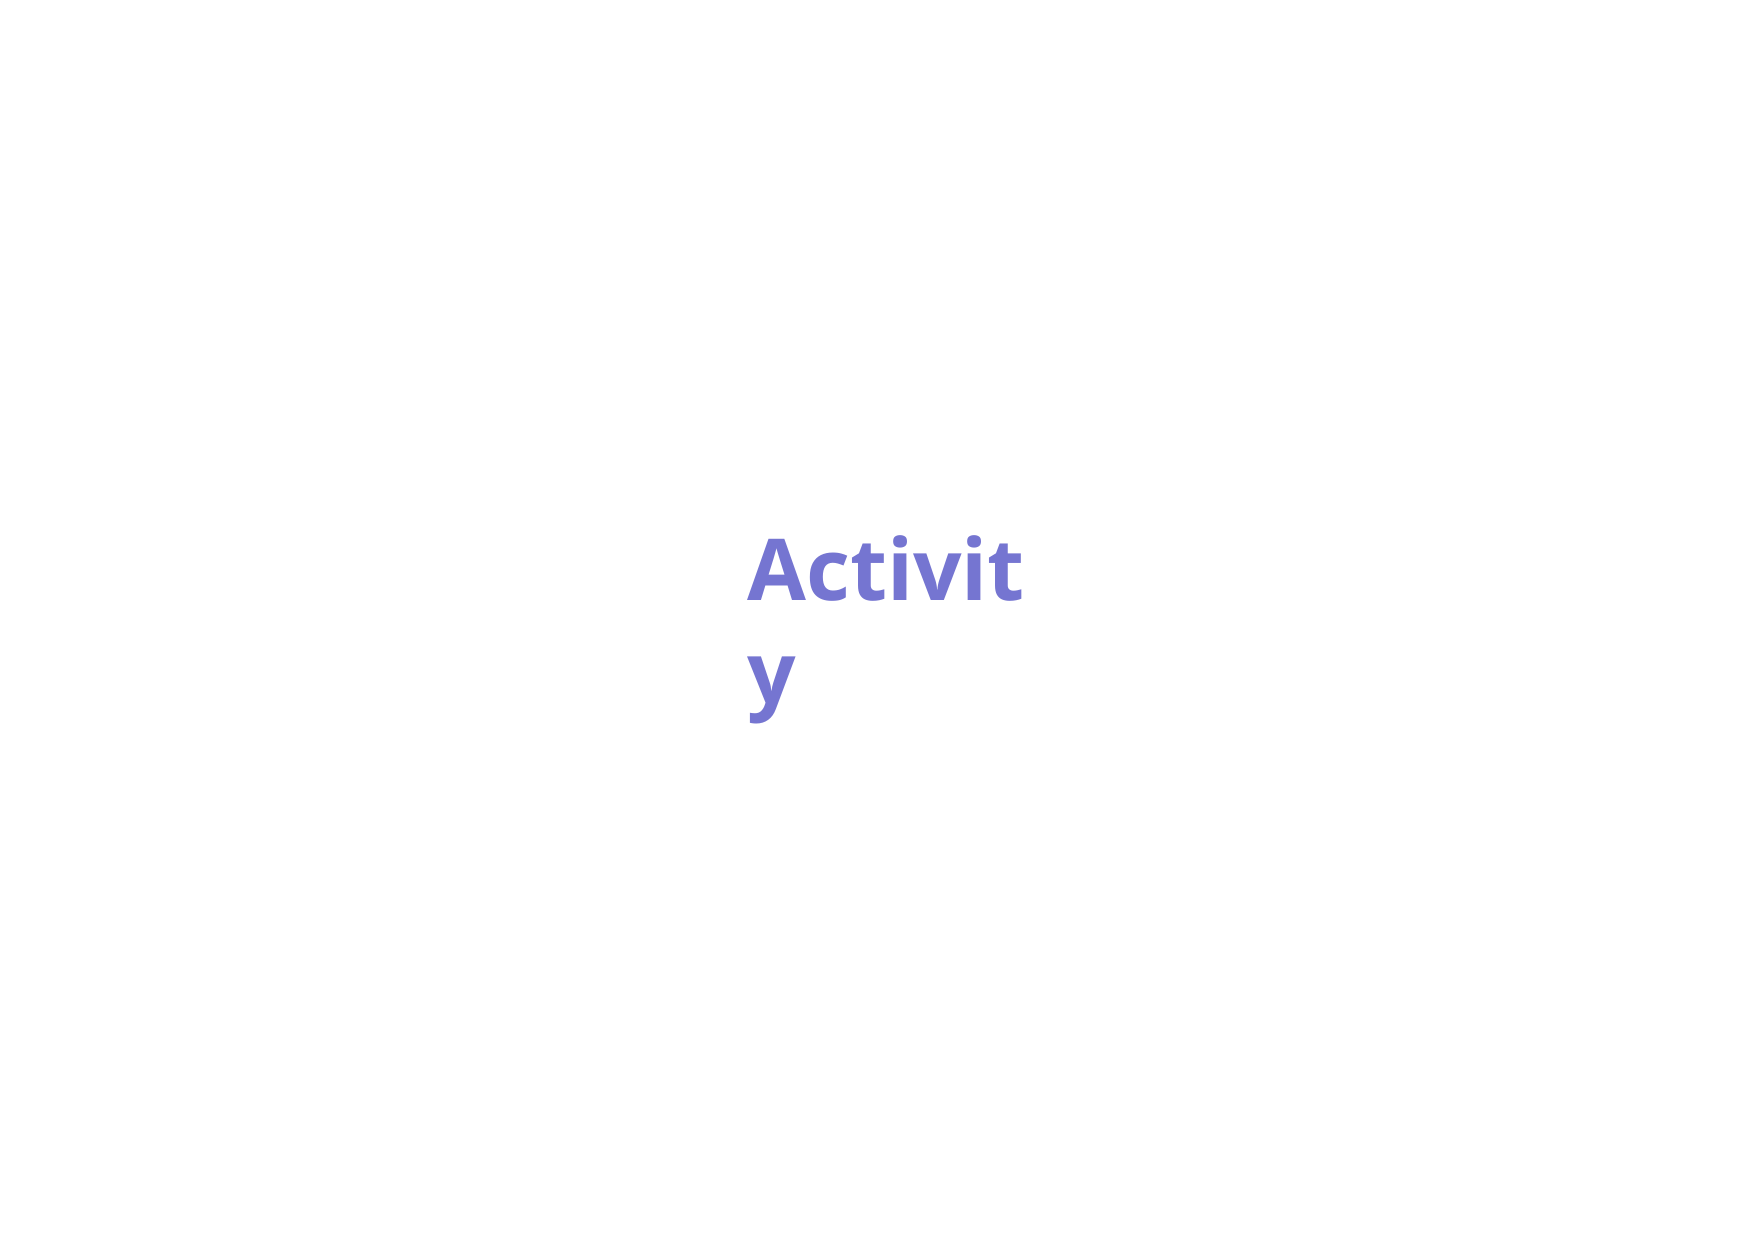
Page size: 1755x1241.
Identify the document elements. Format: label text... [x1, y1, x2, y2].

title Activity [730, 506, 1090, 621]
